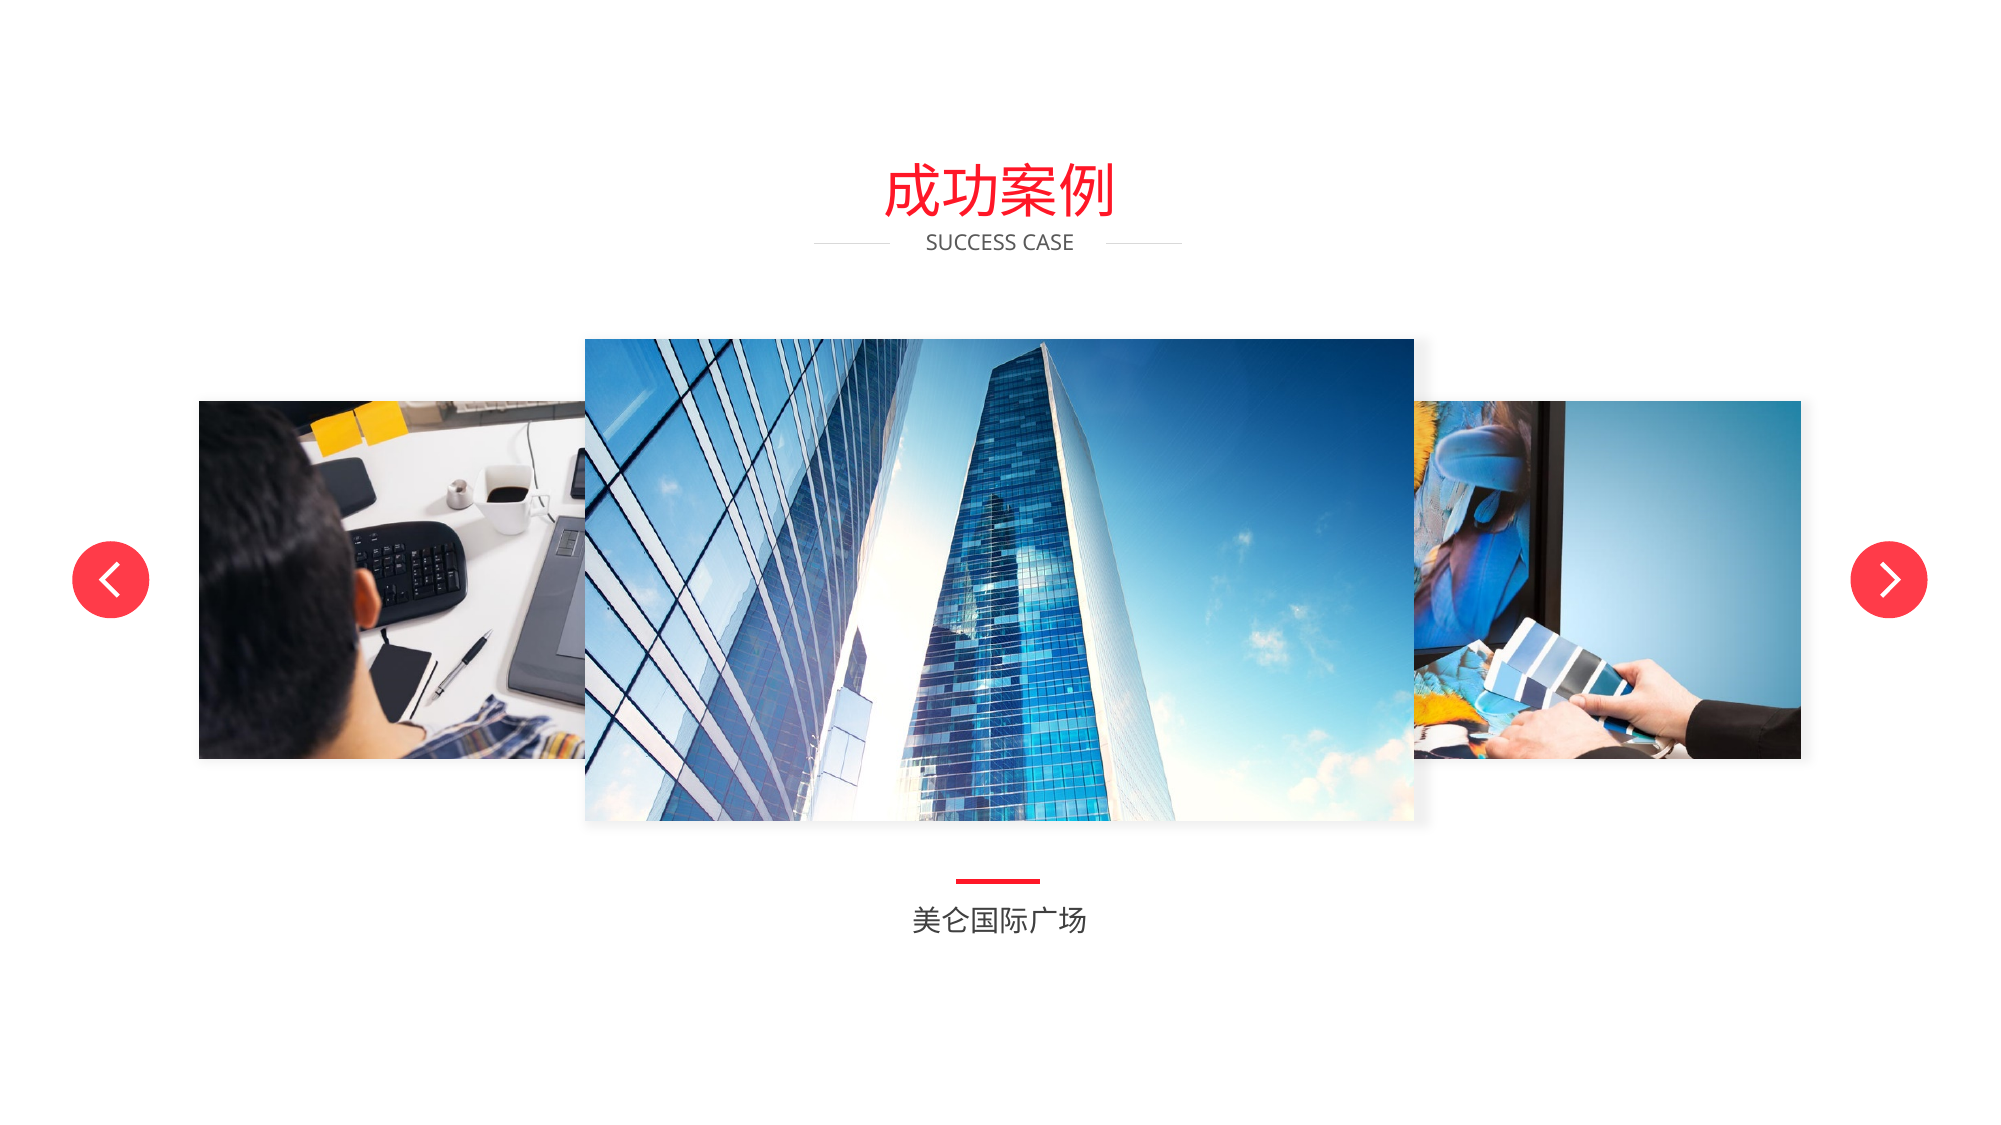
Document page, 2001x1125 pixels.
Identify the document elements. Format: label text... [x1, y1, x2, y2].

text_box [1849, 540, 1929, 620]
text_box 成功案例 [847, 147, 1153, 232]
text_box 美仑国际广场 [847, 894, 1153, 945]
text_box SUCCESS CASE [889, 221, 1111, 263]
picture [199, 339, 1801, 821]
text_box [71, 540, 151, 620]
